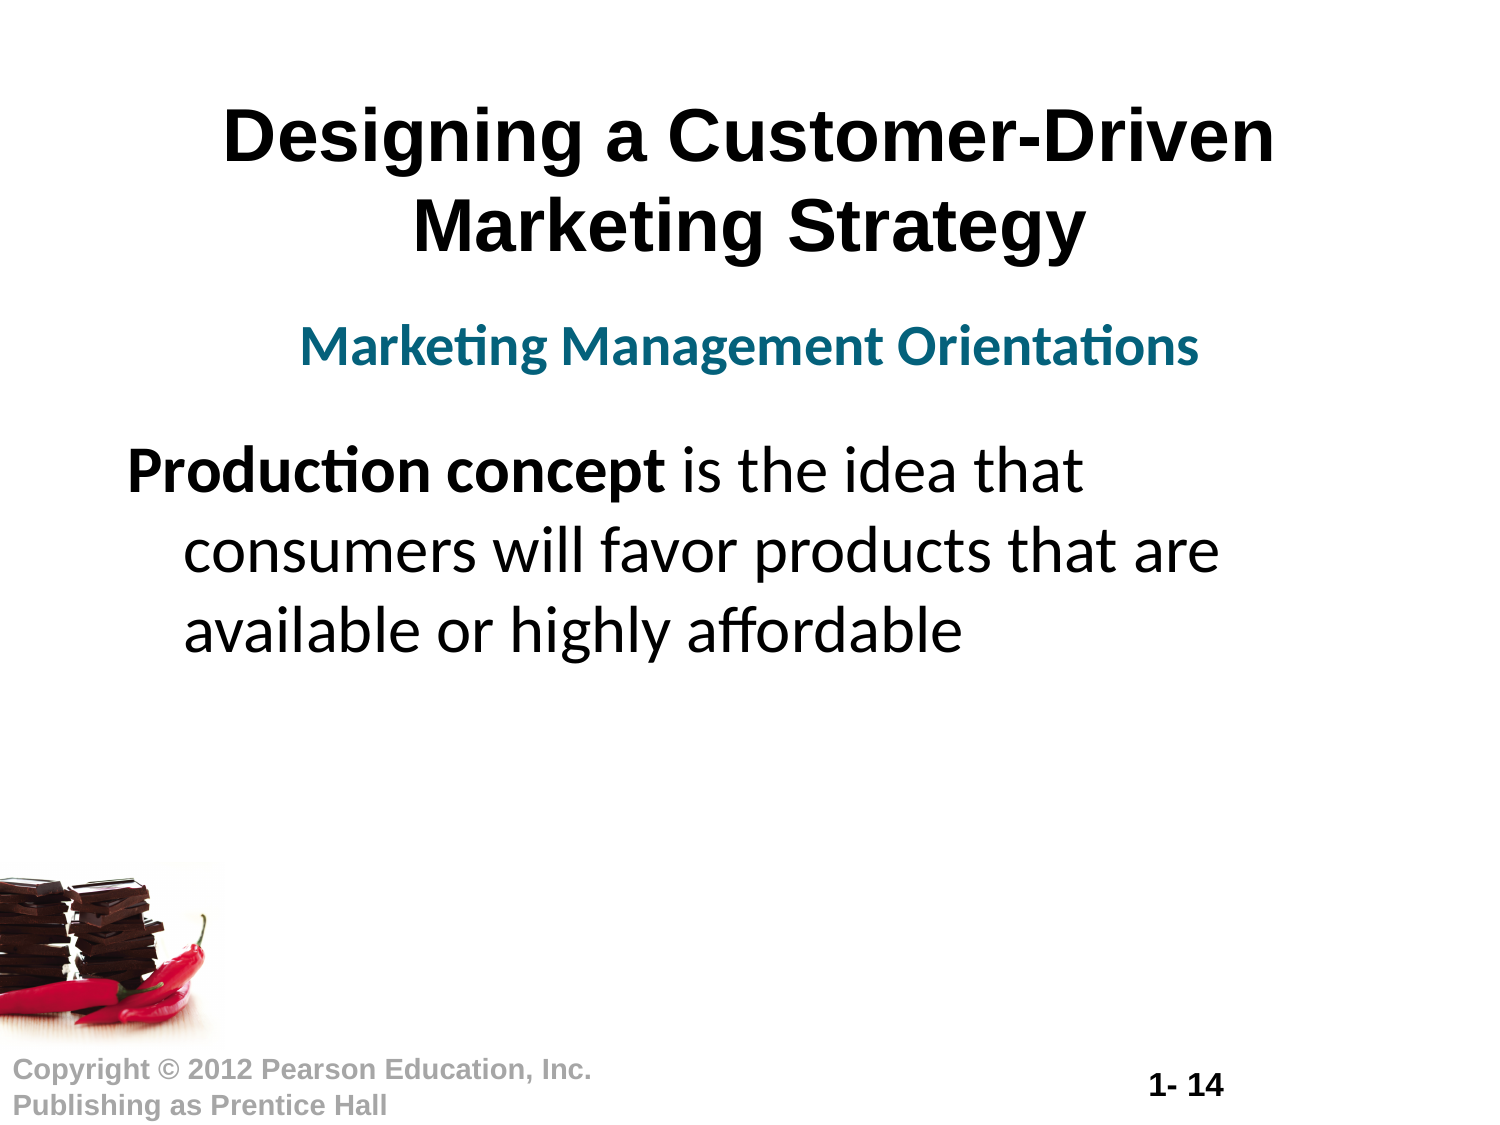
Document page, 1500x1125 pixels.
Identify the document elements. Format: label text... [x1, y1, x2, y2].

list Marketing Management Orientations [0, 299, 1500, 363]
title Designing a Customer-Driven Marketing Strategy [112, 37, 1388, 226]
picture [0, 862, 225, 1050]
list Production concept is the idea that consumers will favor products that are available or highly affordable [112, 363, 1388, 1001]
